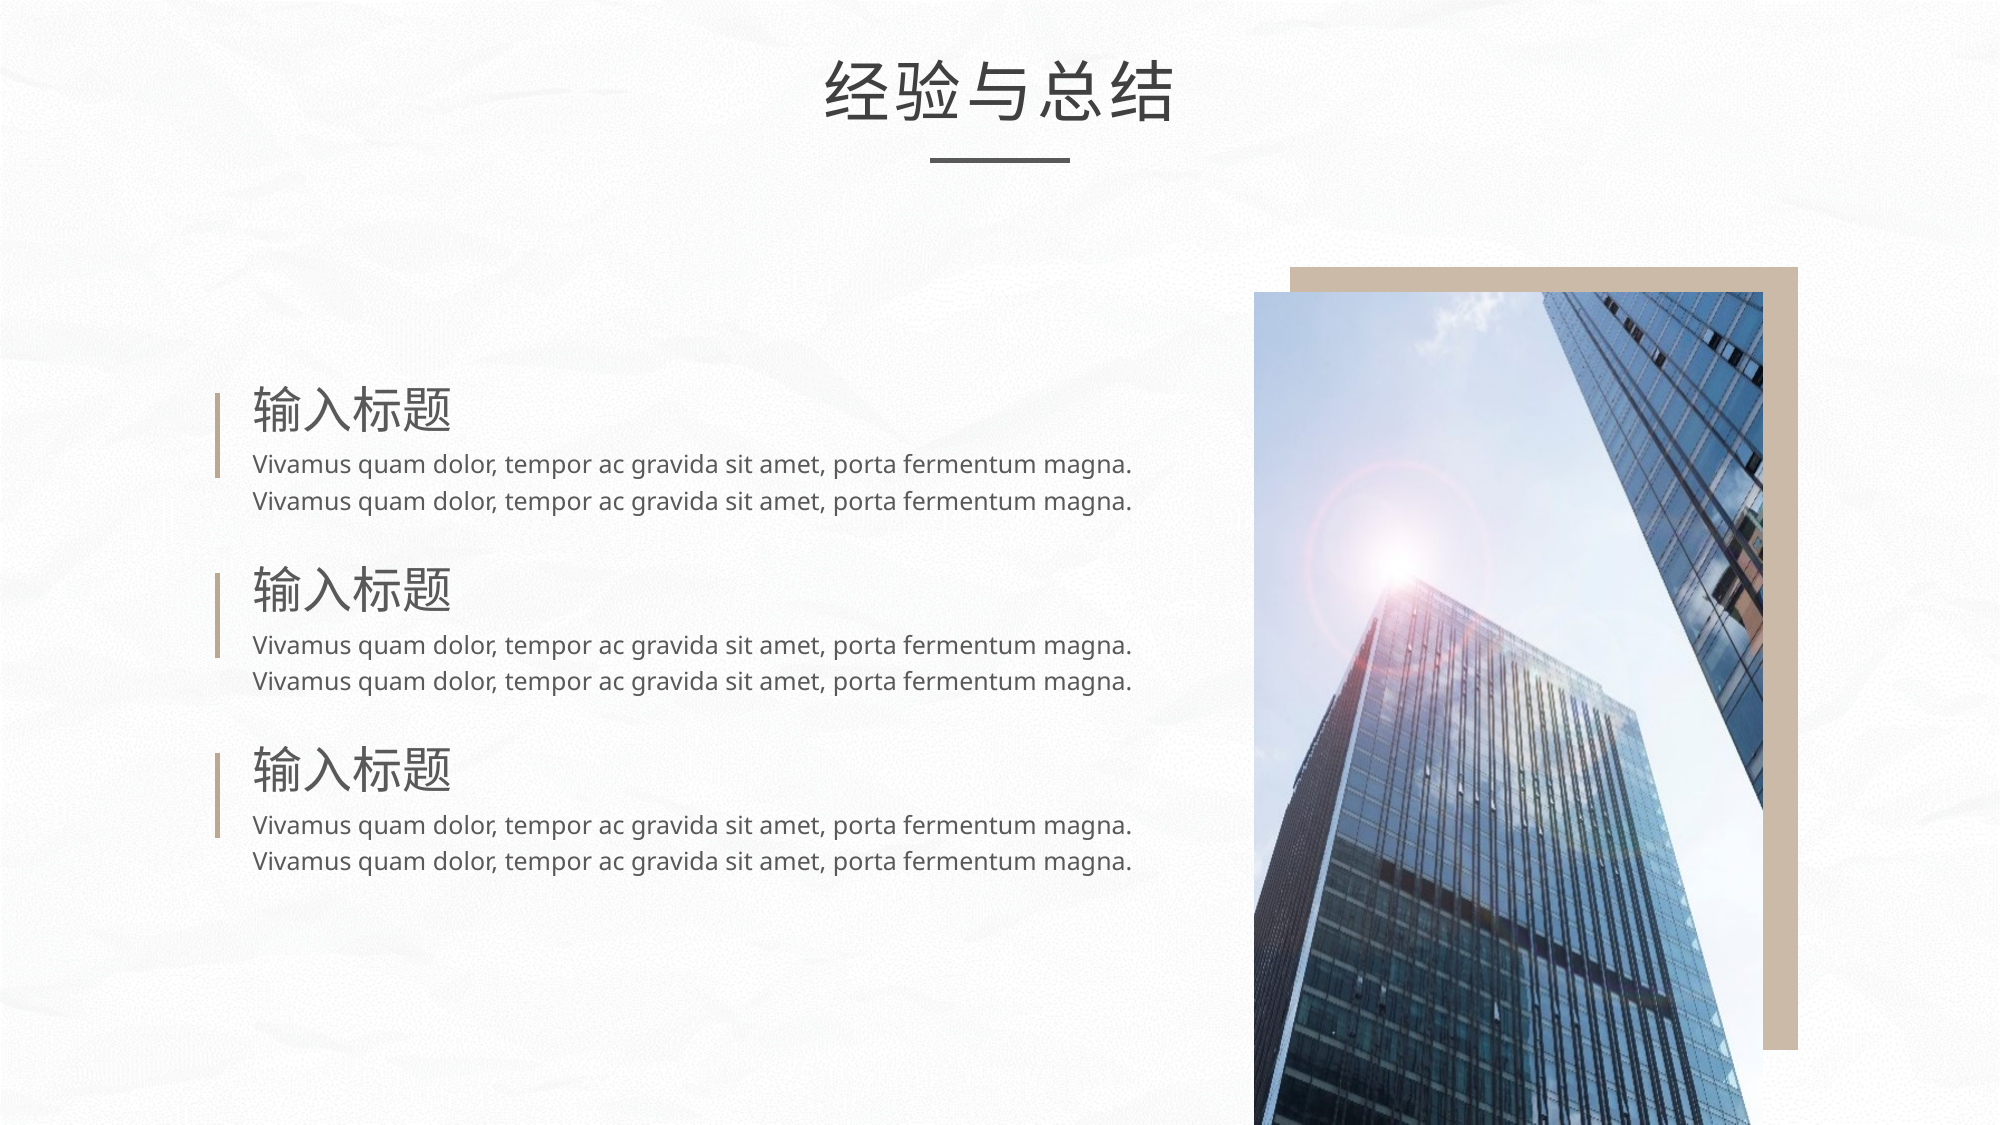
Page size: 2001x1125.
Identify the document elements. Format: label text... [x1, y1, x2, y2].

text_box Vivamus quam dolor, tempor ac gravida sit amet, porta fermentum magna. Vivamus quam dolor, tempor ac gravida sit amet, porta fermentum magna. [237, 615, 1188, 703]
text_box Vivamus quam dolor, tempor ac gravida sit amet, porta fermentum magna. Vivamus quam dolor, tempor ac gravida sit amet, porta fermentum magna. [237, 795, 1188, 883]
picture [1254, 292, 1763, 1125]
text_box Vivamus quam dolor, tempor ac gravida sit amet, porta fermentum magna. Vivamus quam dolor, tempor ac gravida sit amet, porta fermentum magna. [237, 435, 1188, 523]
text_box 经验与总结 [717, 44, 1283, 136]
text_box [1289, 266, 1799, 1051]
text_box 输入标题 [237, 359, 1215, 447]
text_box 输入标题 [237, 539, 1215, 627]
text_box 输入标题 [237, 719, 1215, 807]
